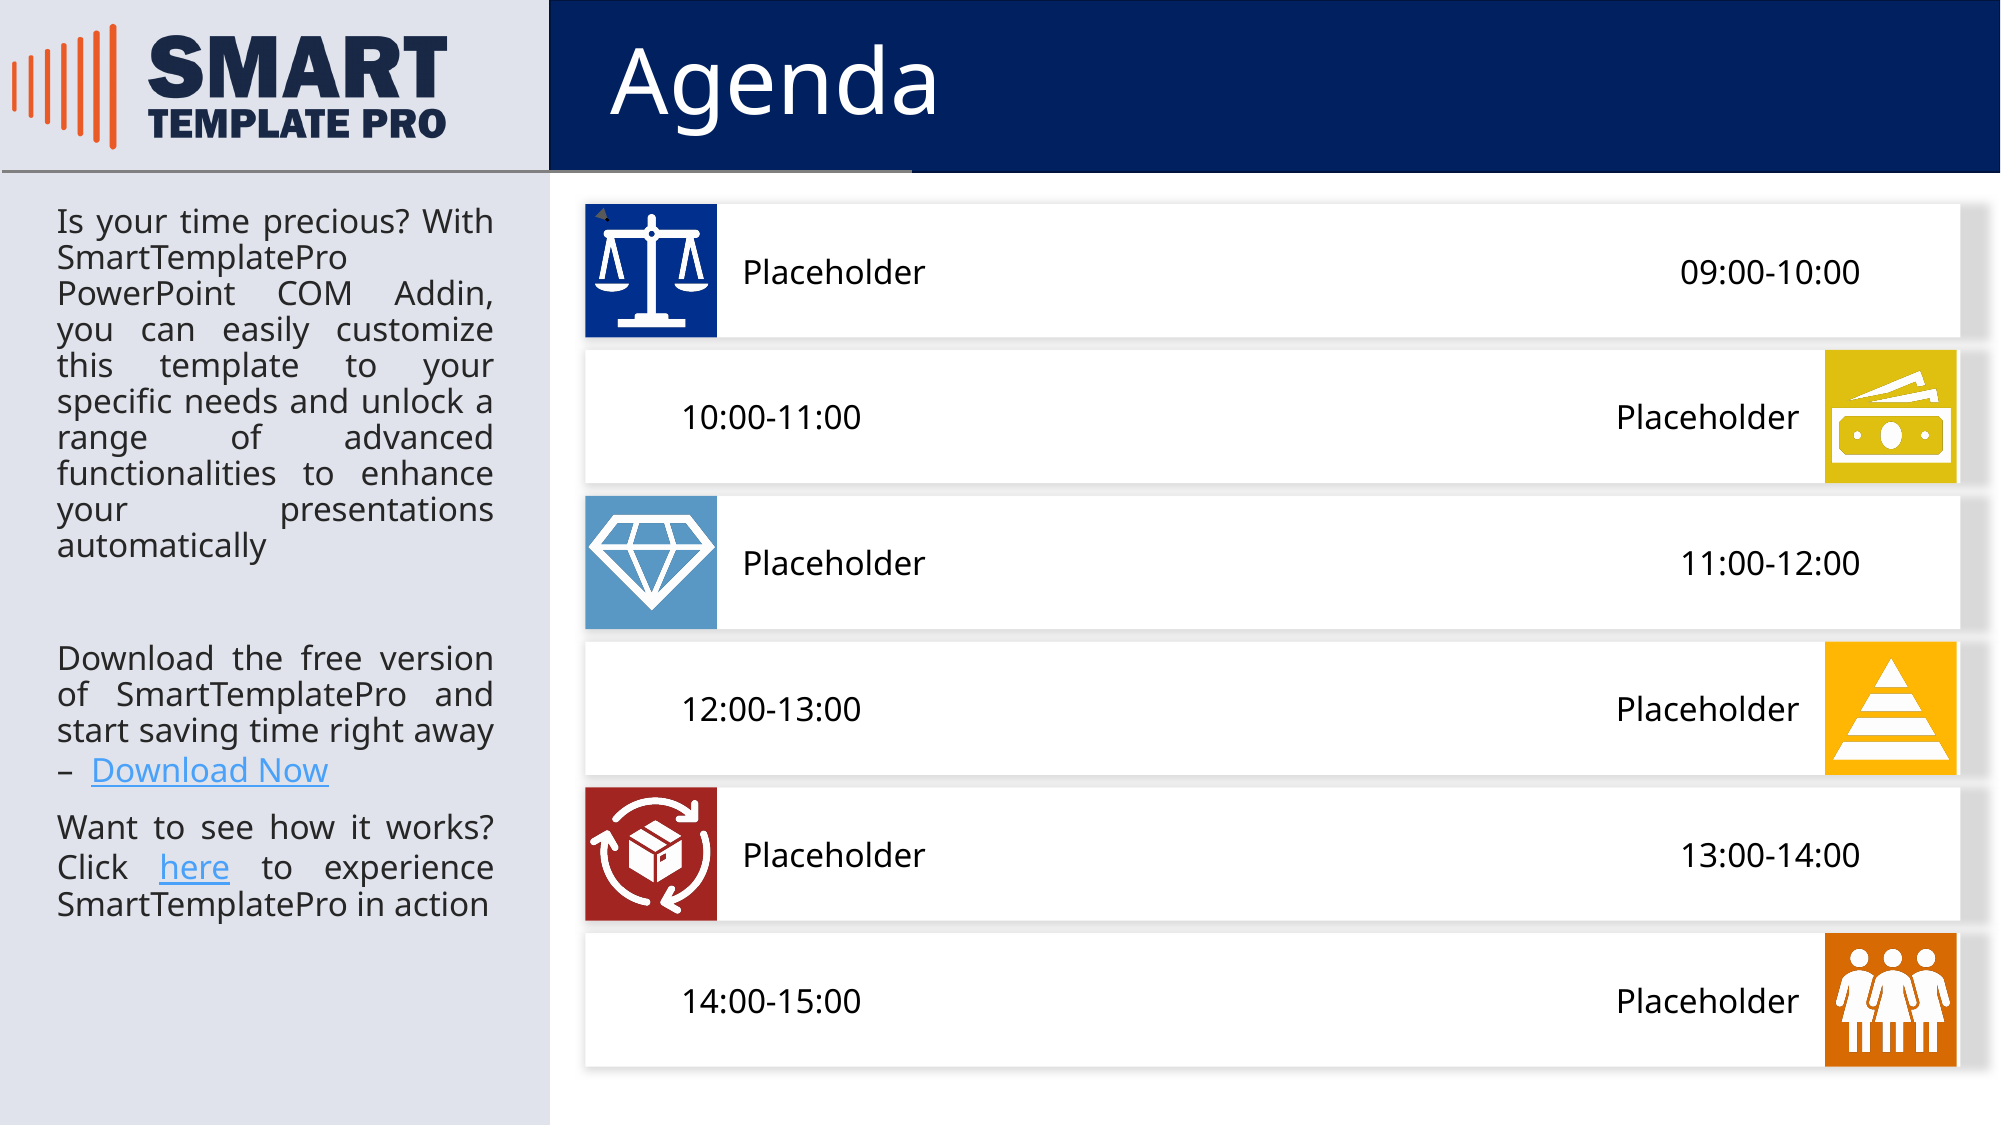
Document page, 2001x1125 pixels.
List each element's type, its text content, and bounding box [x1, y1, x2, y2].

picture [0, 13, 459, 158]
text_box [574, 187, 1971, 1084]
text_box Agenda [595, 4, 1999, 165]
text_box Is your time precious? With SmartTemplatePro PowerPoint COM Addin, you can easily customize this template to your specific needs and unlock a range of advanced functionalities to enhance your presentations automatically Download the free version of SmartTemplatePro and start saving time right away – Download Now Want to see how it works? Click here to experience SmartTemplatePro in action [41, 197, 510, 1065]
